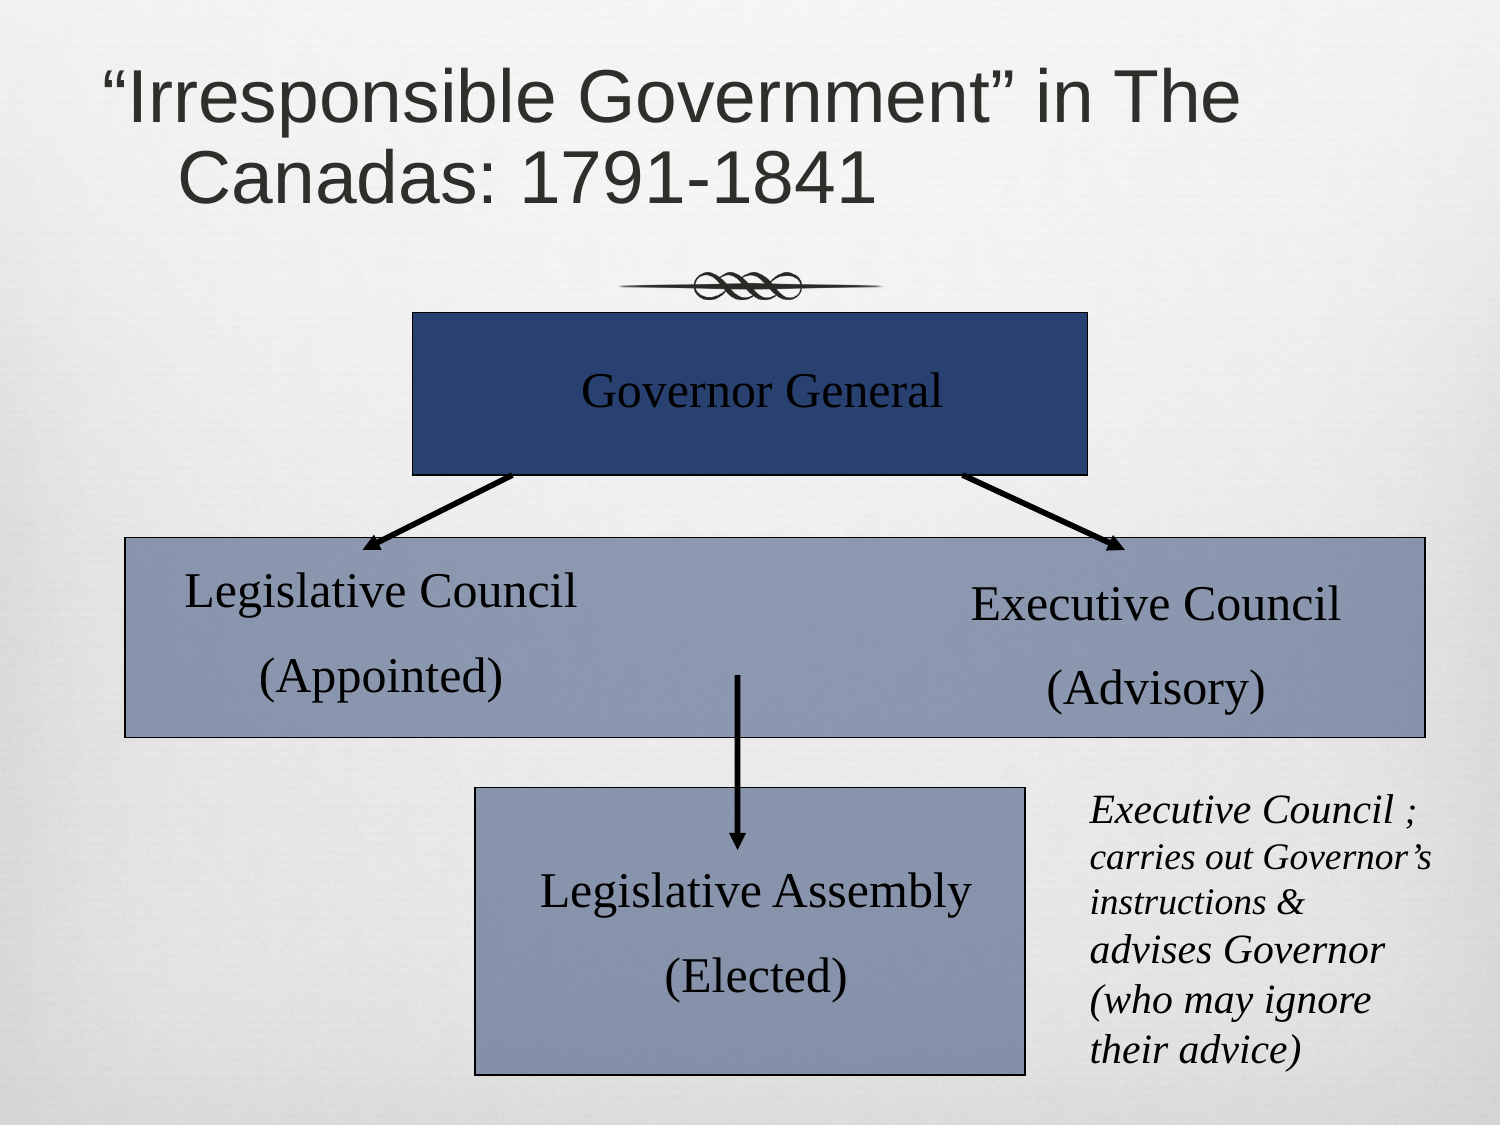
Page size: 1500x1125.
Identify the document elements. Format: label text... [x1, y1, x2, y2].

text_box Legislative Assembly (Elected) [499, 849, 1013, 1010]
text_box Governor General [474, 349, 1050, 425]
text_box [731, 674, 744, 850]
list “Irresponsible Government” in The Canadas: 1791-1841 [87, 49, 1438, 176]
text_box [125, 537, 1425, 738]
text_box [362, 474, 513, 550]
text_box [962, 474, 1126, 551]
text_box [474, 787, 1025, 1075]
text_box [412, 312, 1088, 475]
text_box Executive Council (Advisory) [937, 562, 1375, 723]
text_box Legislative Council (Appointed) [149, 549, 613, 710]
picture [615, 272, 885, 300]
text_box Executive Council ; carries out Governor’s instructions & advises Governor (who may ignore their advice) [1074, 774, 1450, 1080]
